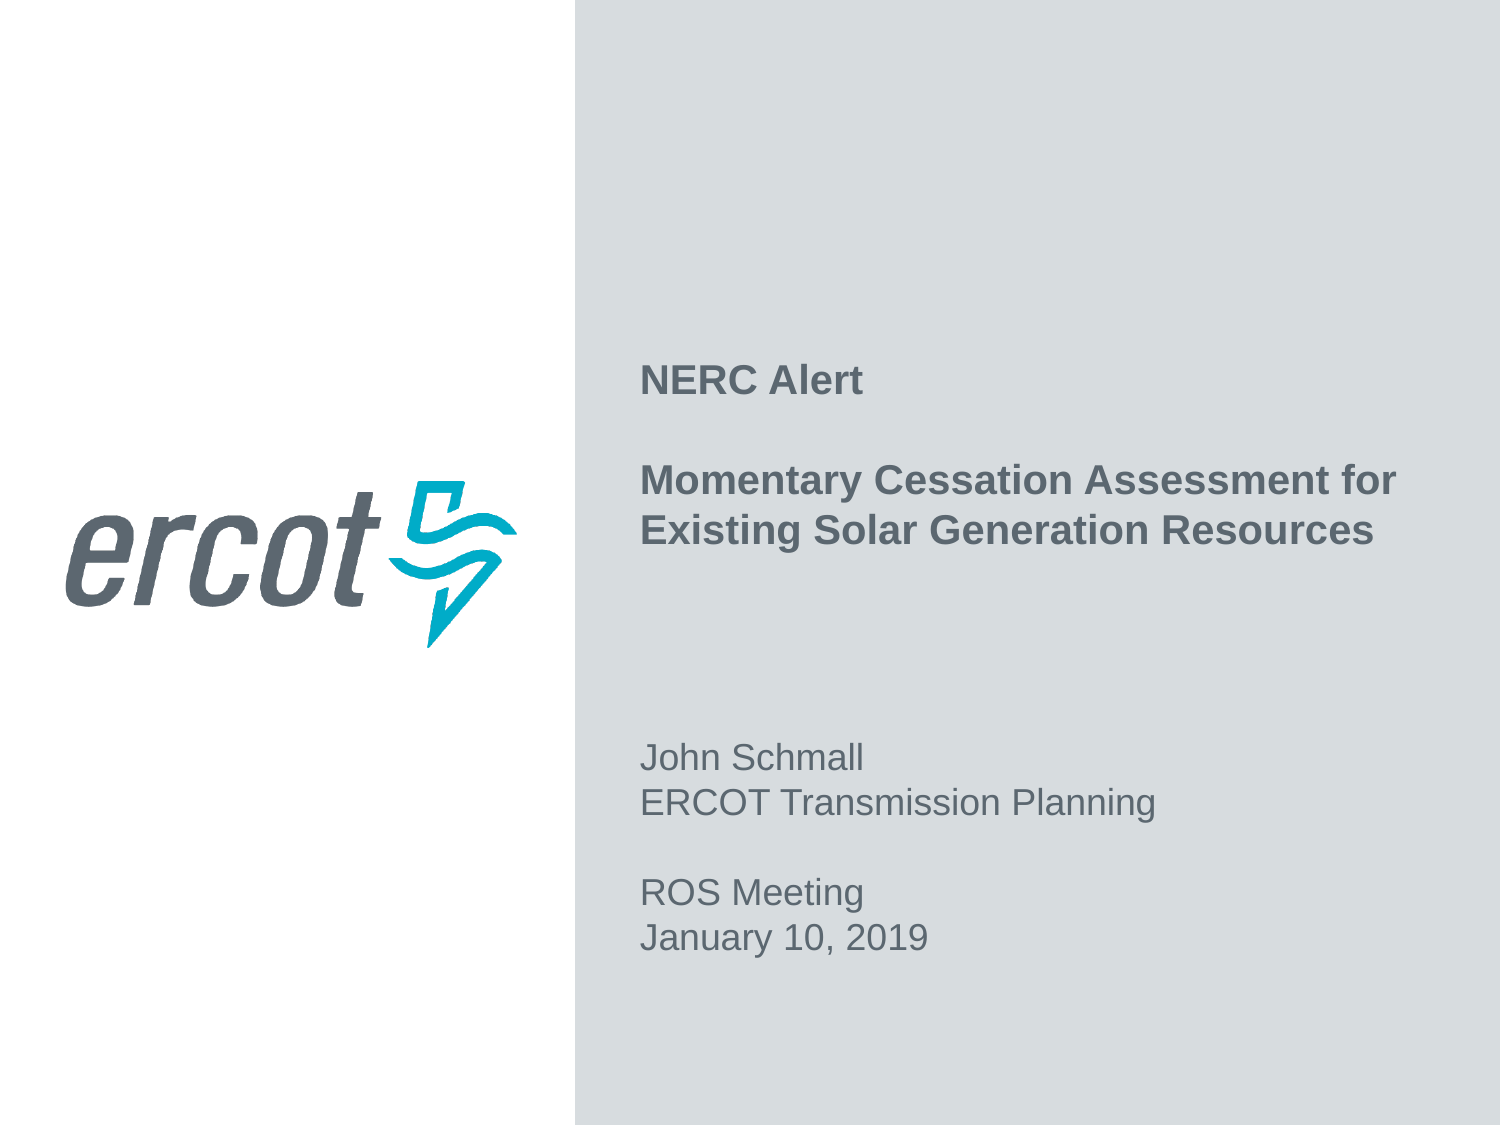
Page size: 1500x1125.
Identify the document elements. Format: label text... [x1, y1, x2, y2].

picture [56, 471, 525, 654]
text_box NERC Alert Momentary Cessation Assessment for Existing Solar Generation Resources John Schmall ERCOT Transmission Planning ROS Meeting January 10, 2019 [624, 345, 1500, 966]
